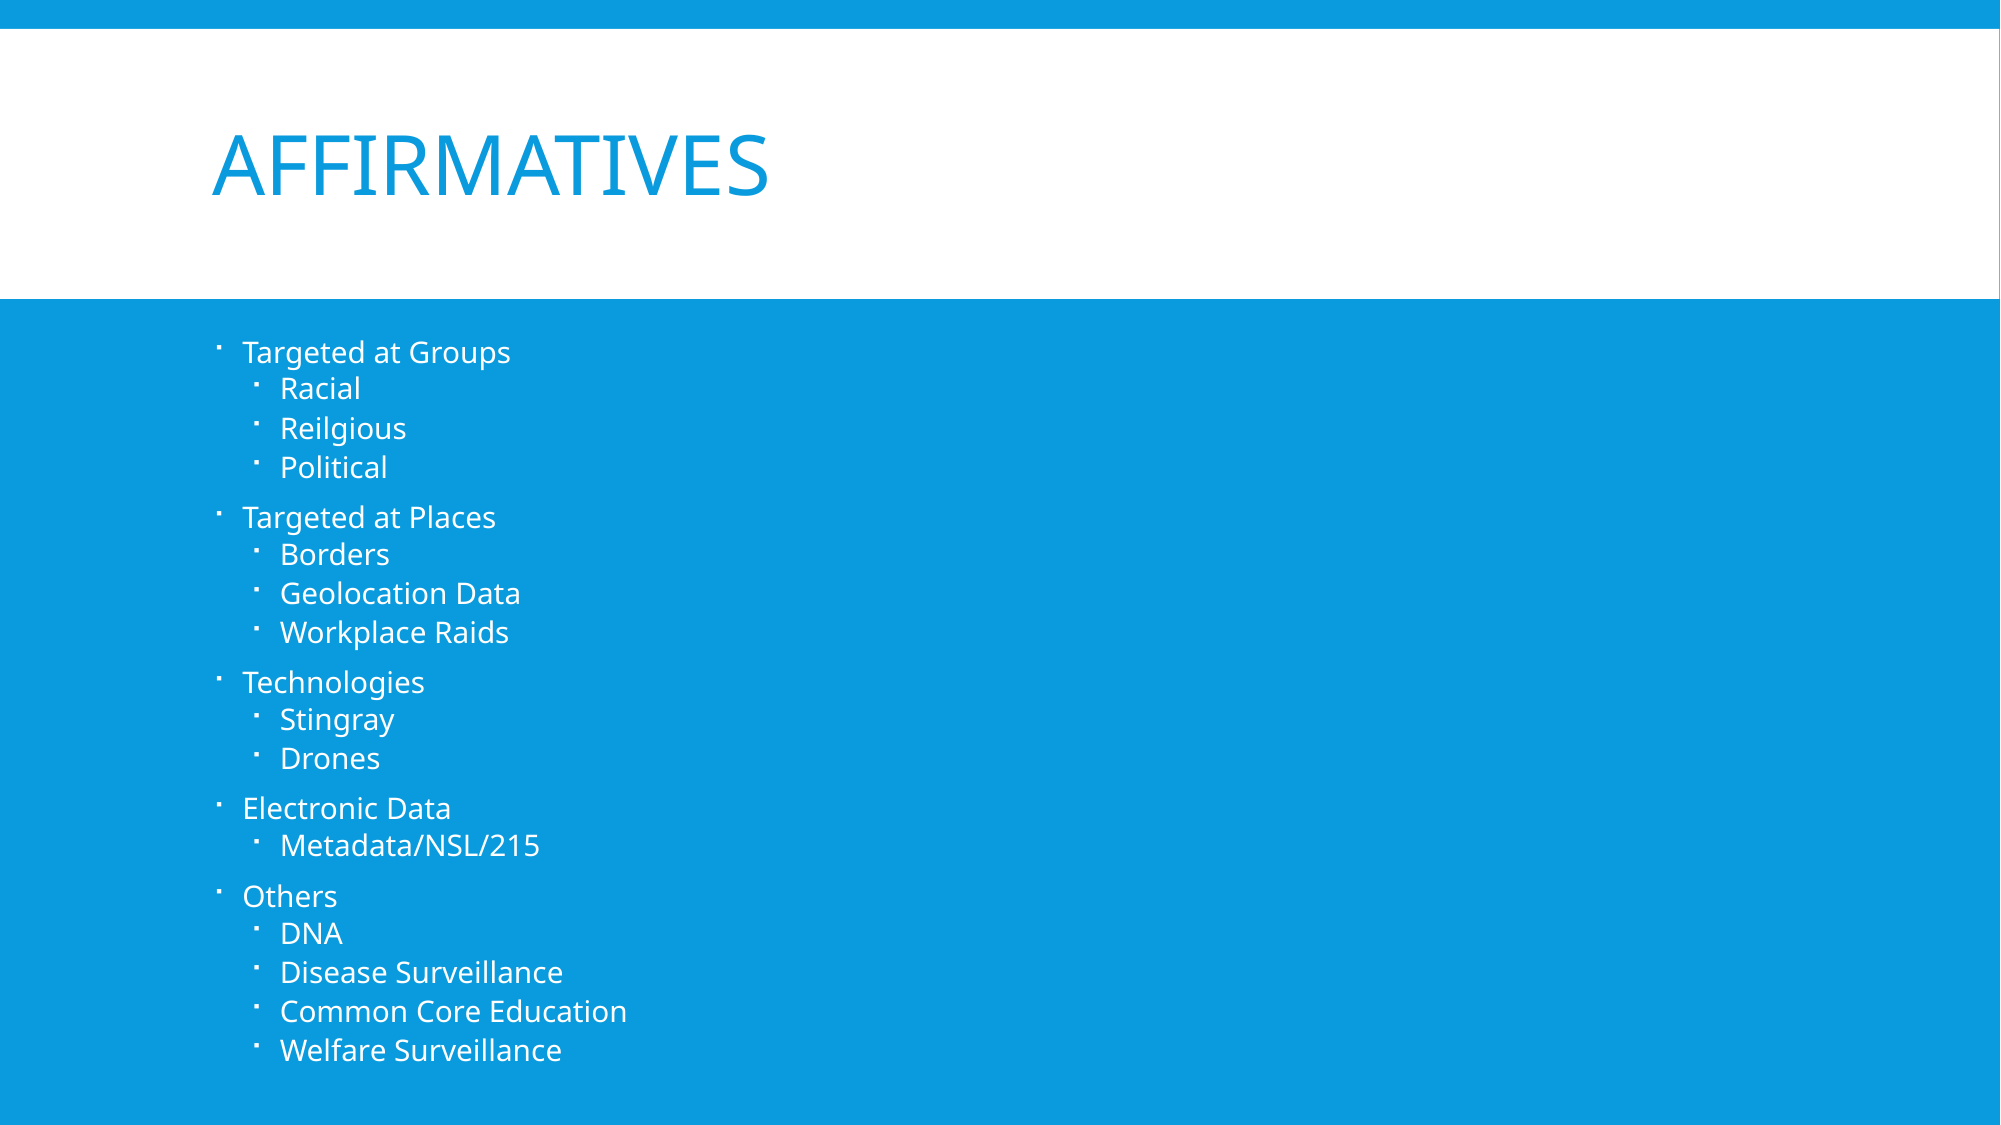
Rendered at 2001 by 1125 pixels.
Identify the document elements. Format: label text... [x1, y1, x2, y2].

list Targeted at Groups Racial Reilgious Political Targeted at Places Borders Geolocation Data Workplace Raids Technologies Stingray Drones Electronic Data Metadata/NSL/215 Others DNA Disease Surveillance Common Core Education Welfare Surveillance [197, 329, 1161, 1076]
title Affirmatives [197, 46, 1803, 295]
